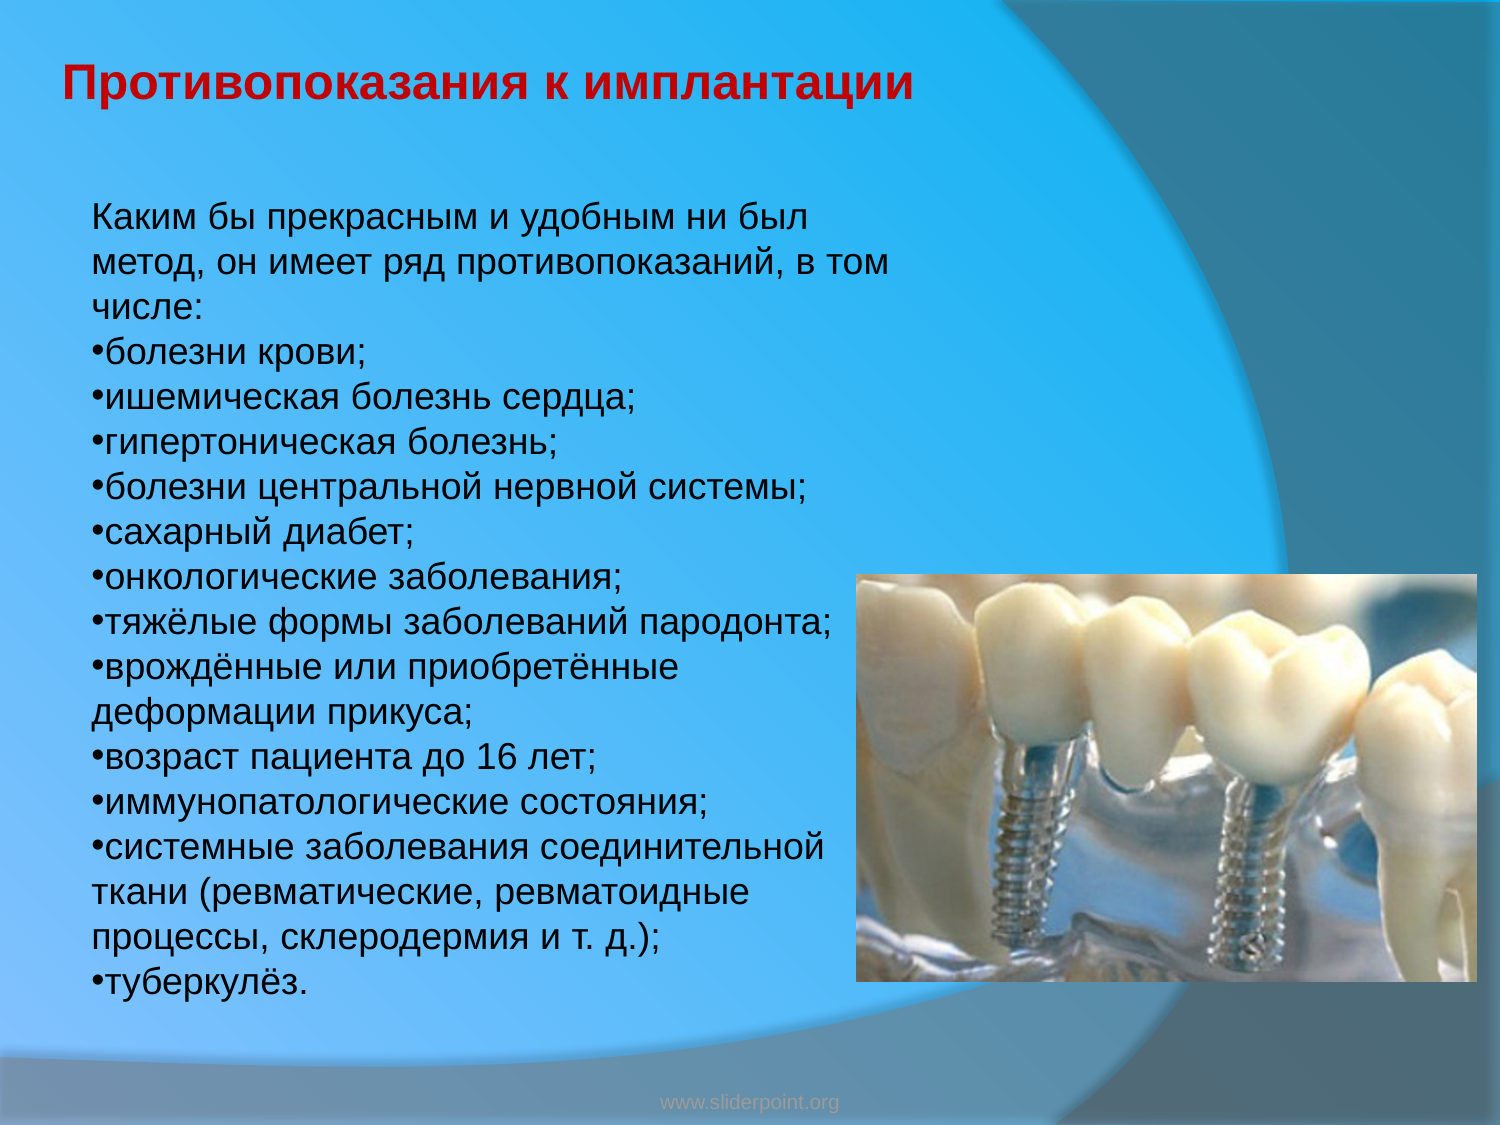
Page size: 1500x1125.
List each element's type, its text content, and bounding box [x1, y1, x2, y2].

picture [855, 573, 1477, 982]
footer www.sliderpoint.org [512, 1053, 988, 1114]
text_box Каким бы прекрасным и удобным ни был метод, он имеет ряд противопоказаний, в том числе: болезни крови; ишемическая болезнь сердца; гипертоническая болезнь; болезни центральной нервной системы; сахарный диабет; онкологические заболевания; тяжёлые формы заболеваний пародонта; врождённые или приобретённые деформации прикуса; возраст пациента до 16 лет; иммунопатологические состояния; системные заболевания соединительной ткани (ревматические, ревматоидные процессы, склеродермия и т. д.); туберкулёз. [76, 184, 939, 1010]
text_box Противопоказания к имплантации [47, 42, 969, 118]
